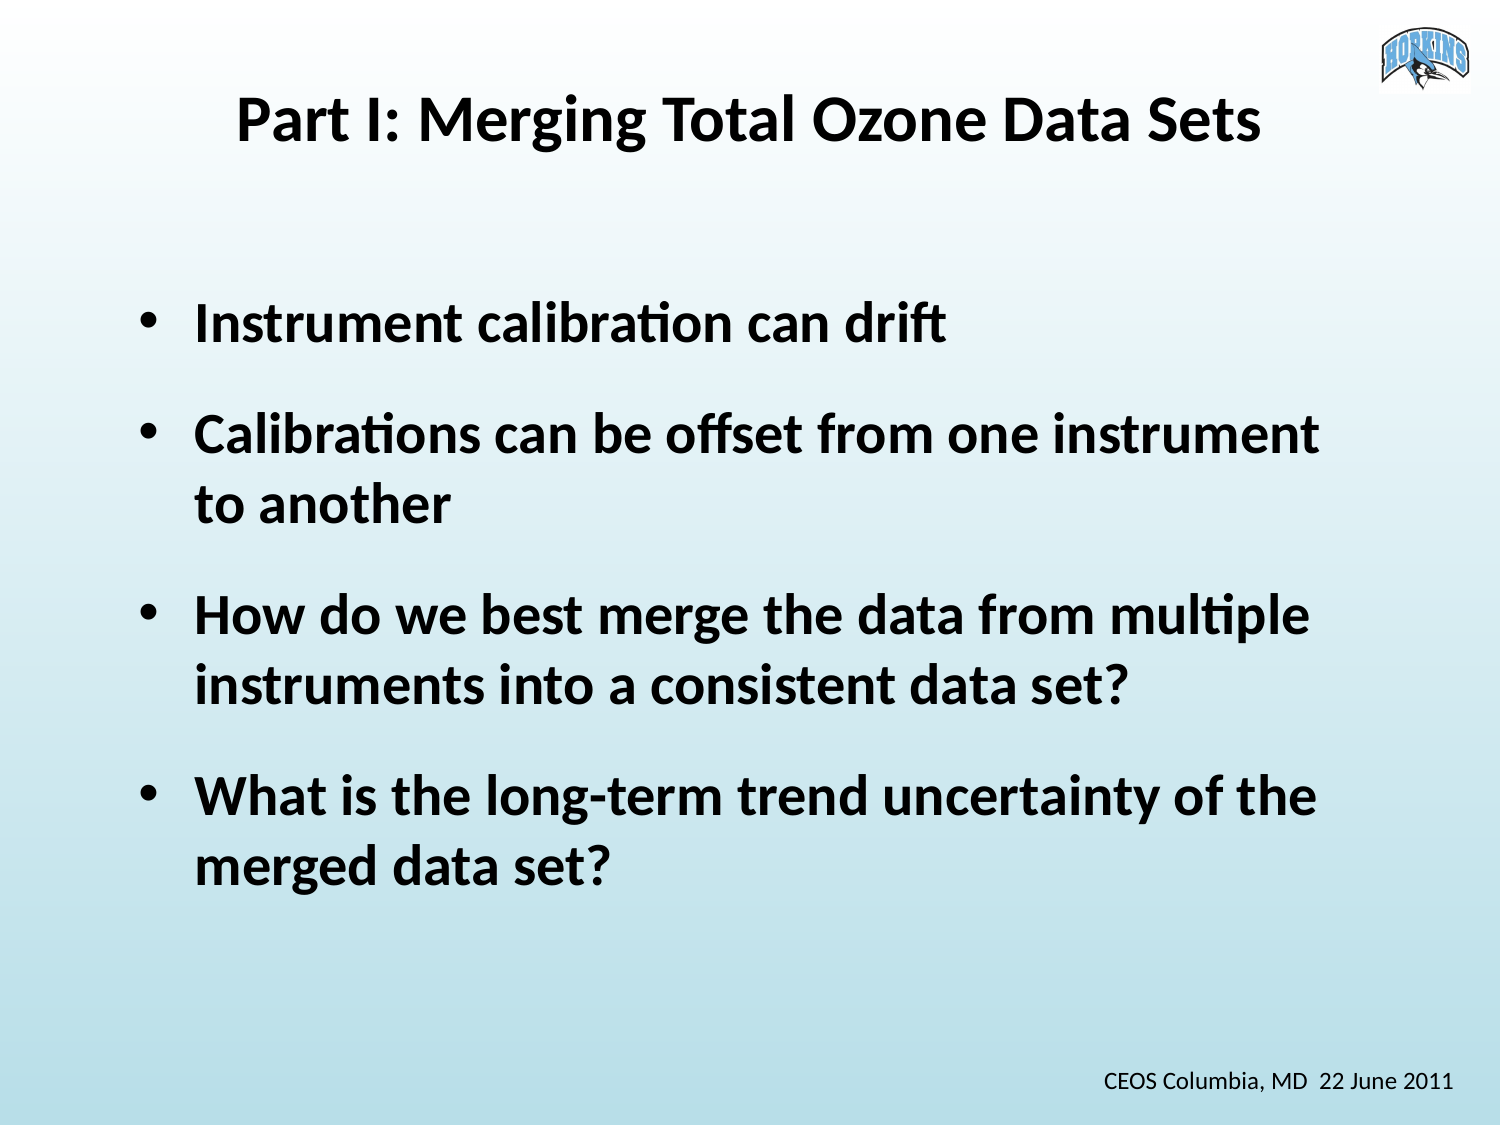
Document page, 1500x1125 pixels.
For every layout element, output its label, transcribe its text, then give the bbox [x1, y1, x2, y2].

list Instrument calibration can drift Calibrations can be offset from one instrument to another How do we best merge the data from multiple instruments into a consistent data set? What is the long-term trend uncertainty of the merged data set? [123, 277, 1359, 962]
title Part I: Merging Total Ozone Data Sets [75, 45, 1425, 185]
picture [1379, 25, 1471, 94]
